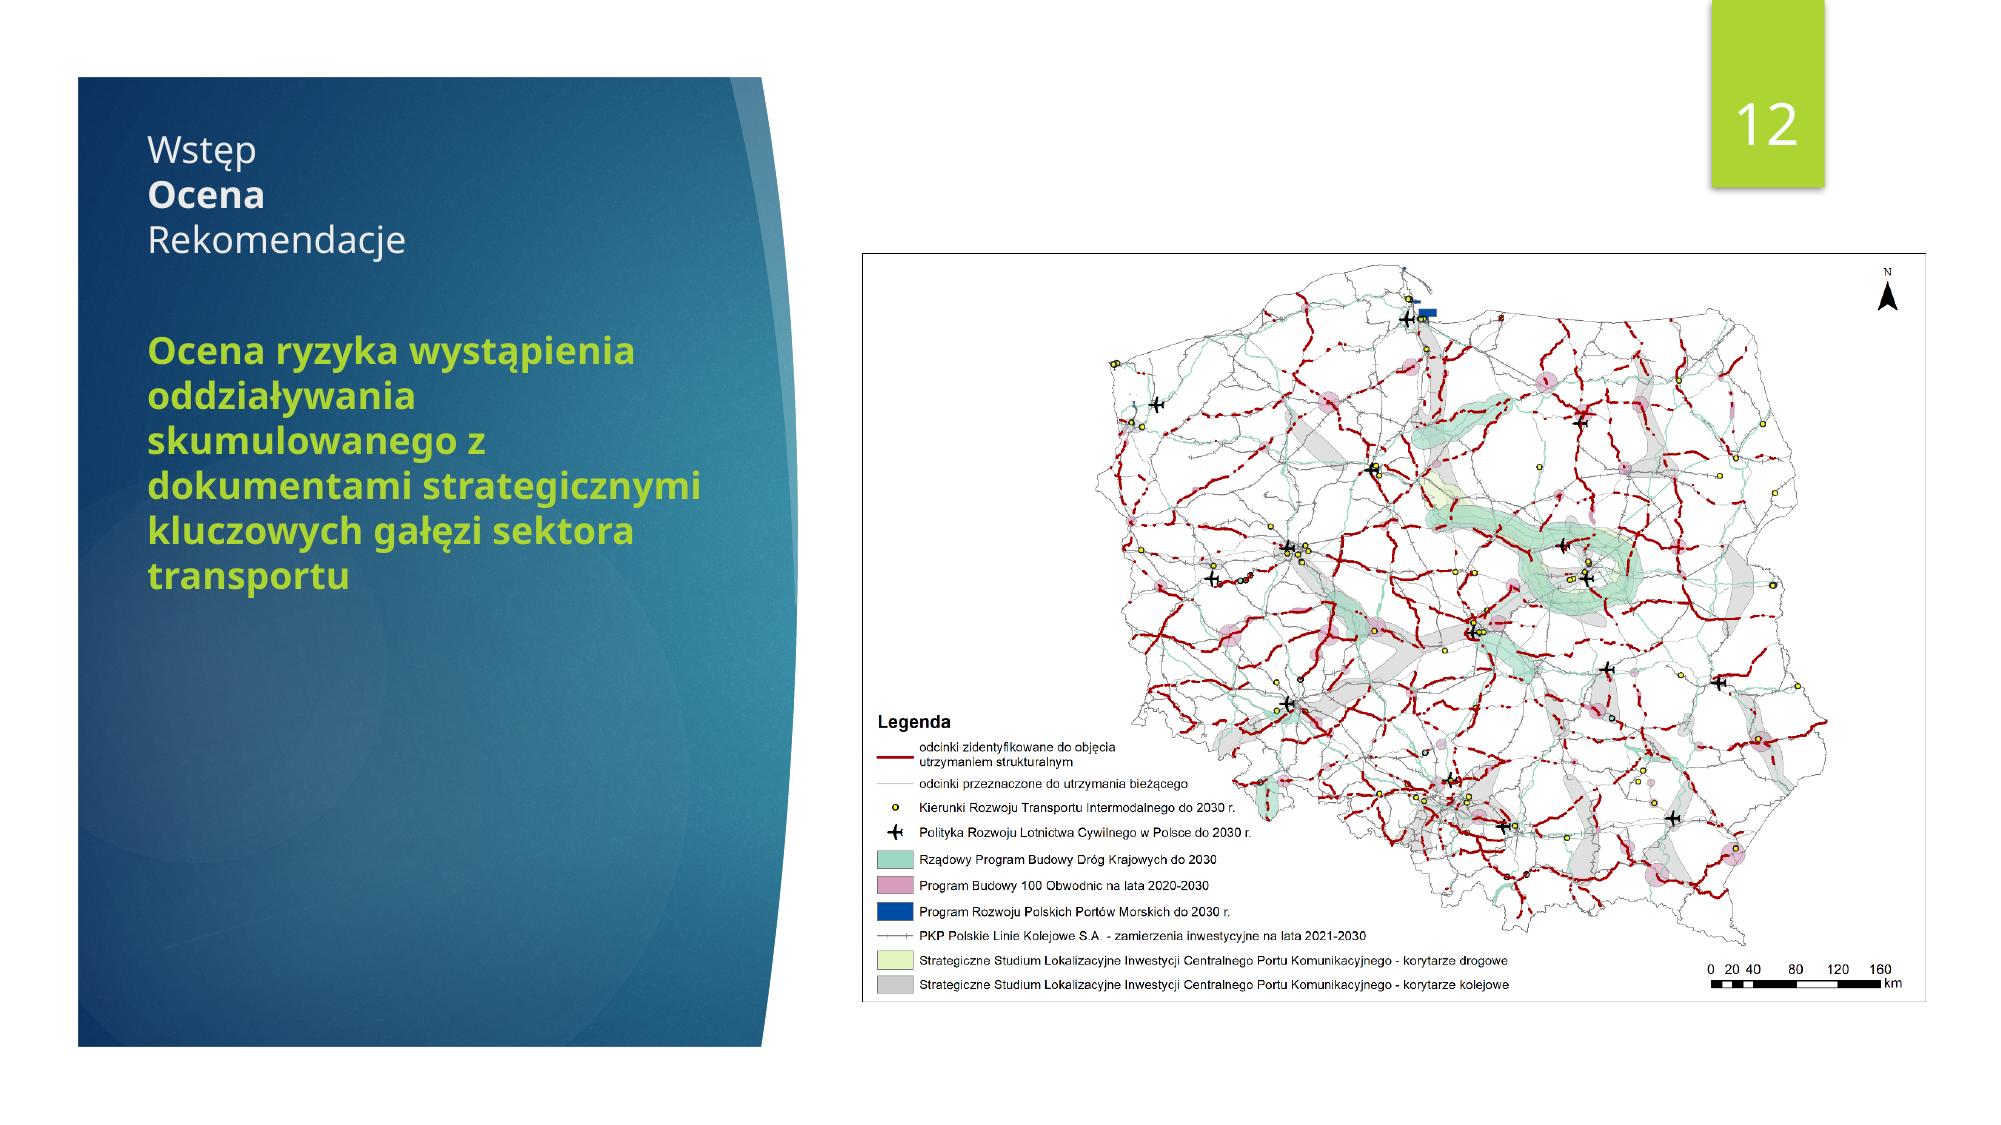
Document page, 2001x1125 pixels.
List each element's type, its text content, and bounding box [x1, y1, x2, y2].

picture [861, 253, 1926, 1003]
text_box Wstęp Ocena Rekomendacje Ocena ryzyka wystąpienia oddziaływania skumulowanego z dokumentami strategicznymi kluczowych gałęzi sektora transportu [131, 118, 753, 1012]
slide_number 12 [1698, 48, 1836, 175]
